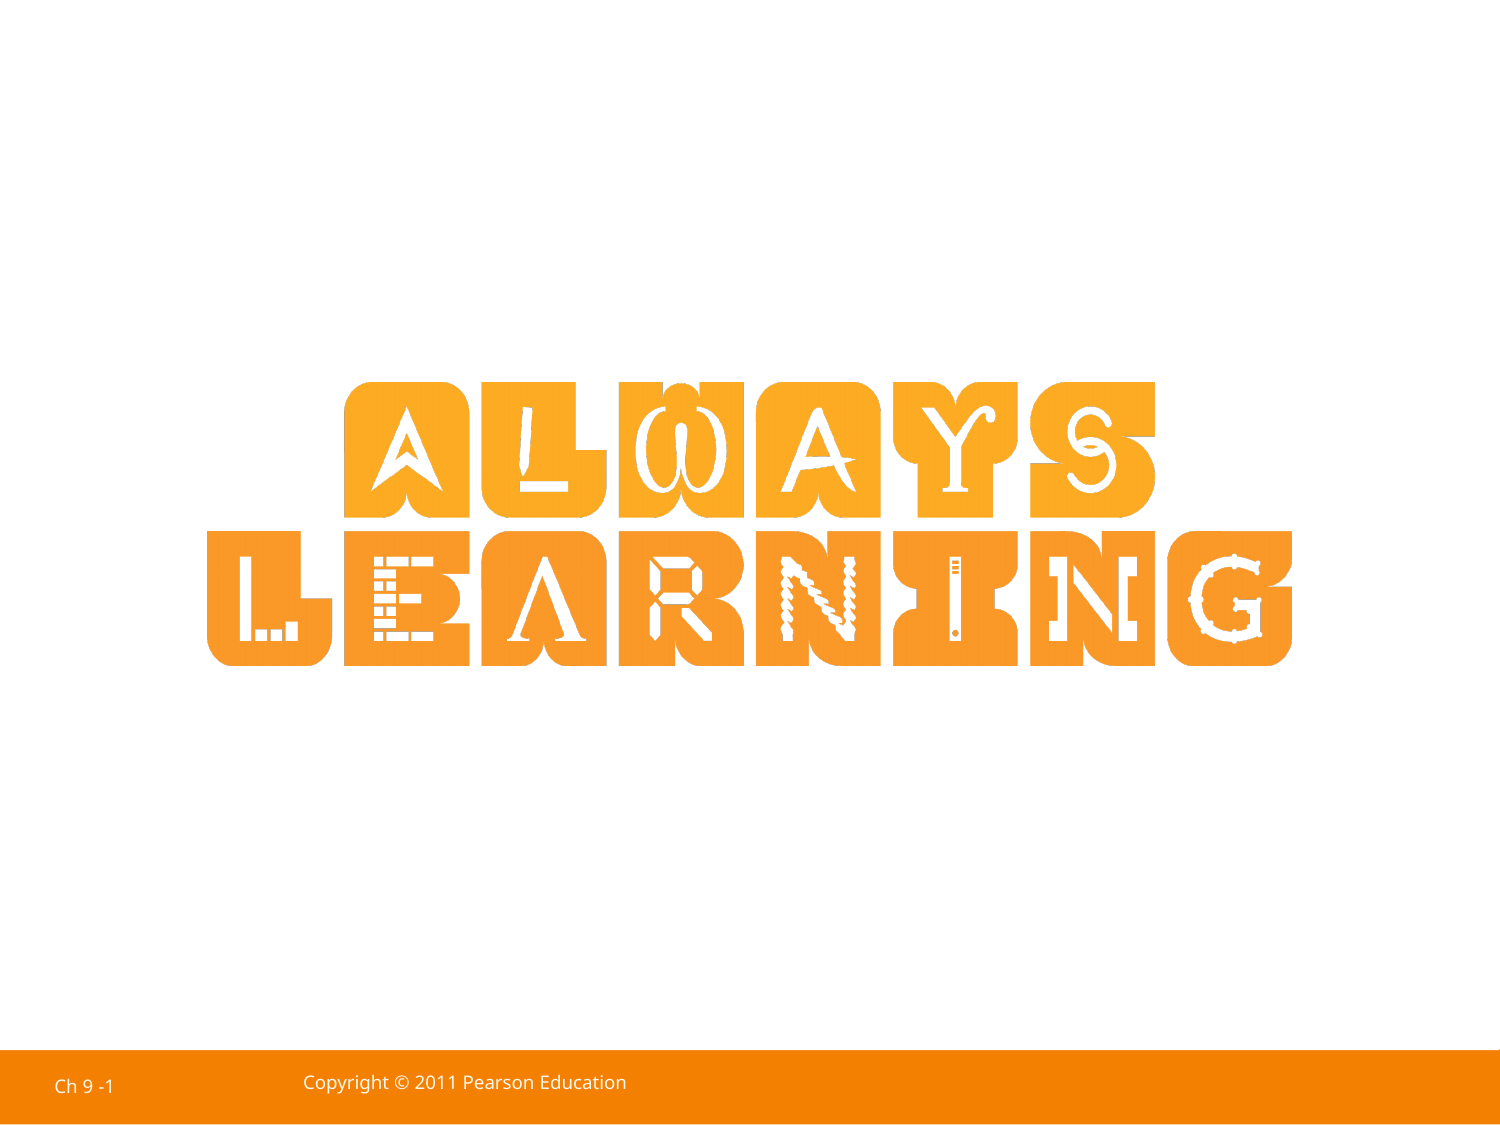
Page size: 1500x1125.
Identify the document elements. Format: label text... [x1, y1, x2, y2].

picture [1248, 1042, 1500, 1124]
text_box Copyright © 2011 Pearson Education [233, 1070, 697, 1093]
text_box Ch 9 -1 [47, 1074, 165, 1098]
picture [206, 381, 1292, 666]
